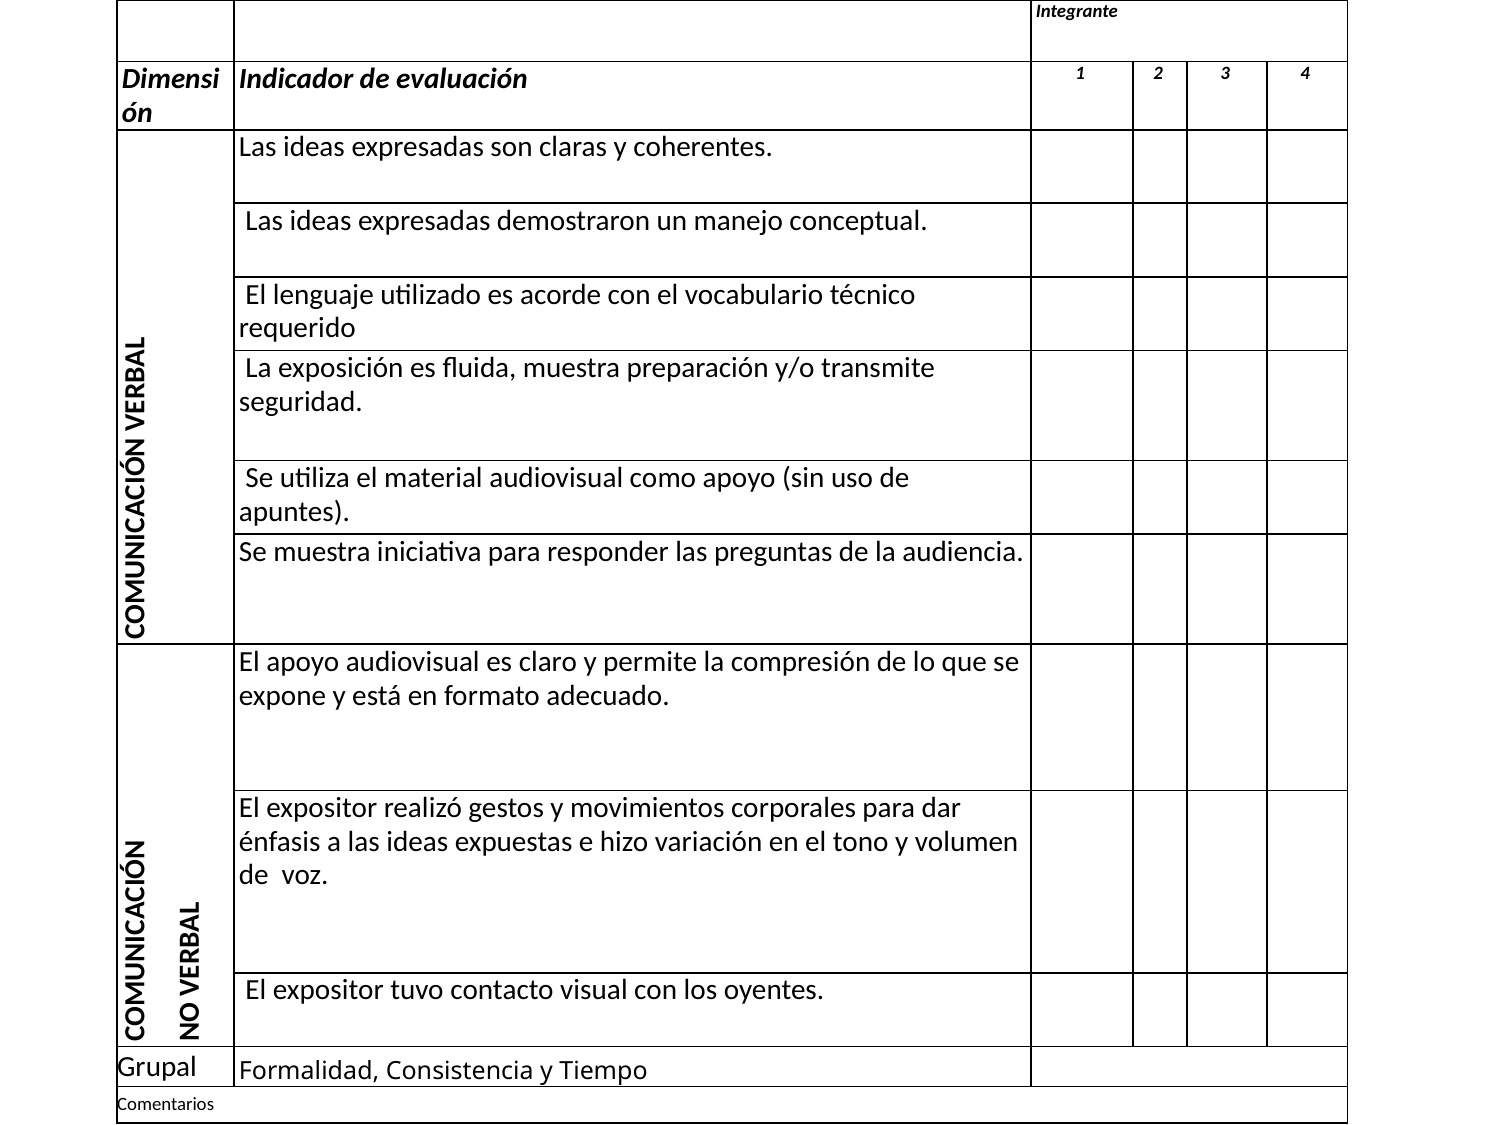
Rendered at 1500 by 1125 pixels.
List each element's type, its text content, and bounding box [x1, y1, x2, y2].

table_cell COMUNICACIÓN NO VERBAL [118, 645, 233, 1046]
table_cell Las ideas expresadas son claras y coherentes. [235, 131, 1030, 202]
table_cell [1268, 535, 1347, 643]
table_cell [1134, 278, 1186, 350]
table_cell Se muestra iniciativa para responder las preguntas de la audiencia. [235, 535, 1030, 643]
table_cell [1268, 791, 1347, 972]
table_cell [1188, 974, 1266, 1046]
table_cell [1268, 131, 1347, 202]
table_cell [1268, 645, 1347, 790]
table_header [235, 1, 1030, 61]
table_cell [1134, 351, 1186, 460]
table_cell 2 [1134, 62, 1186, 129]
table_cell [1134, 461, 1186, 533]
table_cell [1188, 791, 1266, 972]
table_cell [1188, 131, 1266, 202]
table_cell [1268, 278, 1347, 350]
table_cell El lenguaje utilizado es acorde con el vocabulario técnico requerido [235, 278, 1030, 350]
table_cell [1134, 974, 1186, 1046]
table_cell [1268, 974, 1347, 1046]
table_cell [1134, 791, 1186, 972]
table_header [118, 1, 233, 61]
table_cell Grupal [118, 1047, 233, 1086]
table_header Integrante [1032, 1, 1347, 61]
table_cell [1188, 461, 1266, 533]
table_cell [1032, 791, 1132, 972]
table_cell [1032, 1047, 1347, 1086]
table_cell [1134, 204, 1186, 276]
table_cell [1032, 974, 1132, 1046]
table_cell [1032, 535, 1132, 643]
table_cell 1 [1032, 62, 1132, 129]
table_cell Formalidad, Consistencia y Tiempo [235, 1047, 1030, 1086]
table_cell [1188, 535, 1266, 643]
table_cell [1134, 535, 1186, 643]
table_cell Dimensión [118, 62, 233, 129]
table_cell [1032, 278, 1132, 350]
table_cell [1188, 351, 1266, 460]
table_cell [1134, 131, 1186, 202]
table_cell [1188, 204, 1266, 276]
table_cell Las ideas expresadas demostraron un manejo conceptual. [235, 204, 1030, 276]
table_cell [1032, 645, 1132, 790]
table_cell Indicador de evaluación [235, 62, 1030, 129]
table_cell [1032, 351, 1132, 460]
table_cell [1268, 204, 1347, 276]
table_cell [1188, 278, 1266, 350]
table_cell 4 [1268, 62, 1347, 129]
table_cell Comentarios [118, 1087, 1347, 1122]
table_cell [1032, 204, 1132, 276]
table_cell 3 [1188, 62, 1266, 129]
table_cell [1032, 131, 1132, 202]
table_cell COMUNICACIÓN VERBAL [118, 131, 233, 643]
table_cell [1268, 351, 1347, 460]
table_cell [1032, 461, 1132, 533]
table_cell El expositor tuvo contacto visual con los oyentes. [235, 974, 1030, 1046]
table_cell Se utiliza el material audiovisual como apoyo (sin uso de apuntes). [235, 461, 1030, 533]
table_cell El expositor realizó gestos y movimientos corporales para dar énfasis a las ideas expuestas e hizo variación en el tono y volumen de voz. [235, 791, 1030, 972]
table_cell La exposición es fluida, muestra preparación y/o transmite seguridad. [235, 351, 1030, 460]
table_cell [1134, 645, 1186, 790]
table_cell [1188, 645, 1266, 790]
table_cell El apoyo audiovisual es claro y permite la compresión de lo que se expone y está en formato adecuado. [235, 645, 1030, 790]
table_cell [1268, 461, 1347, 533]
